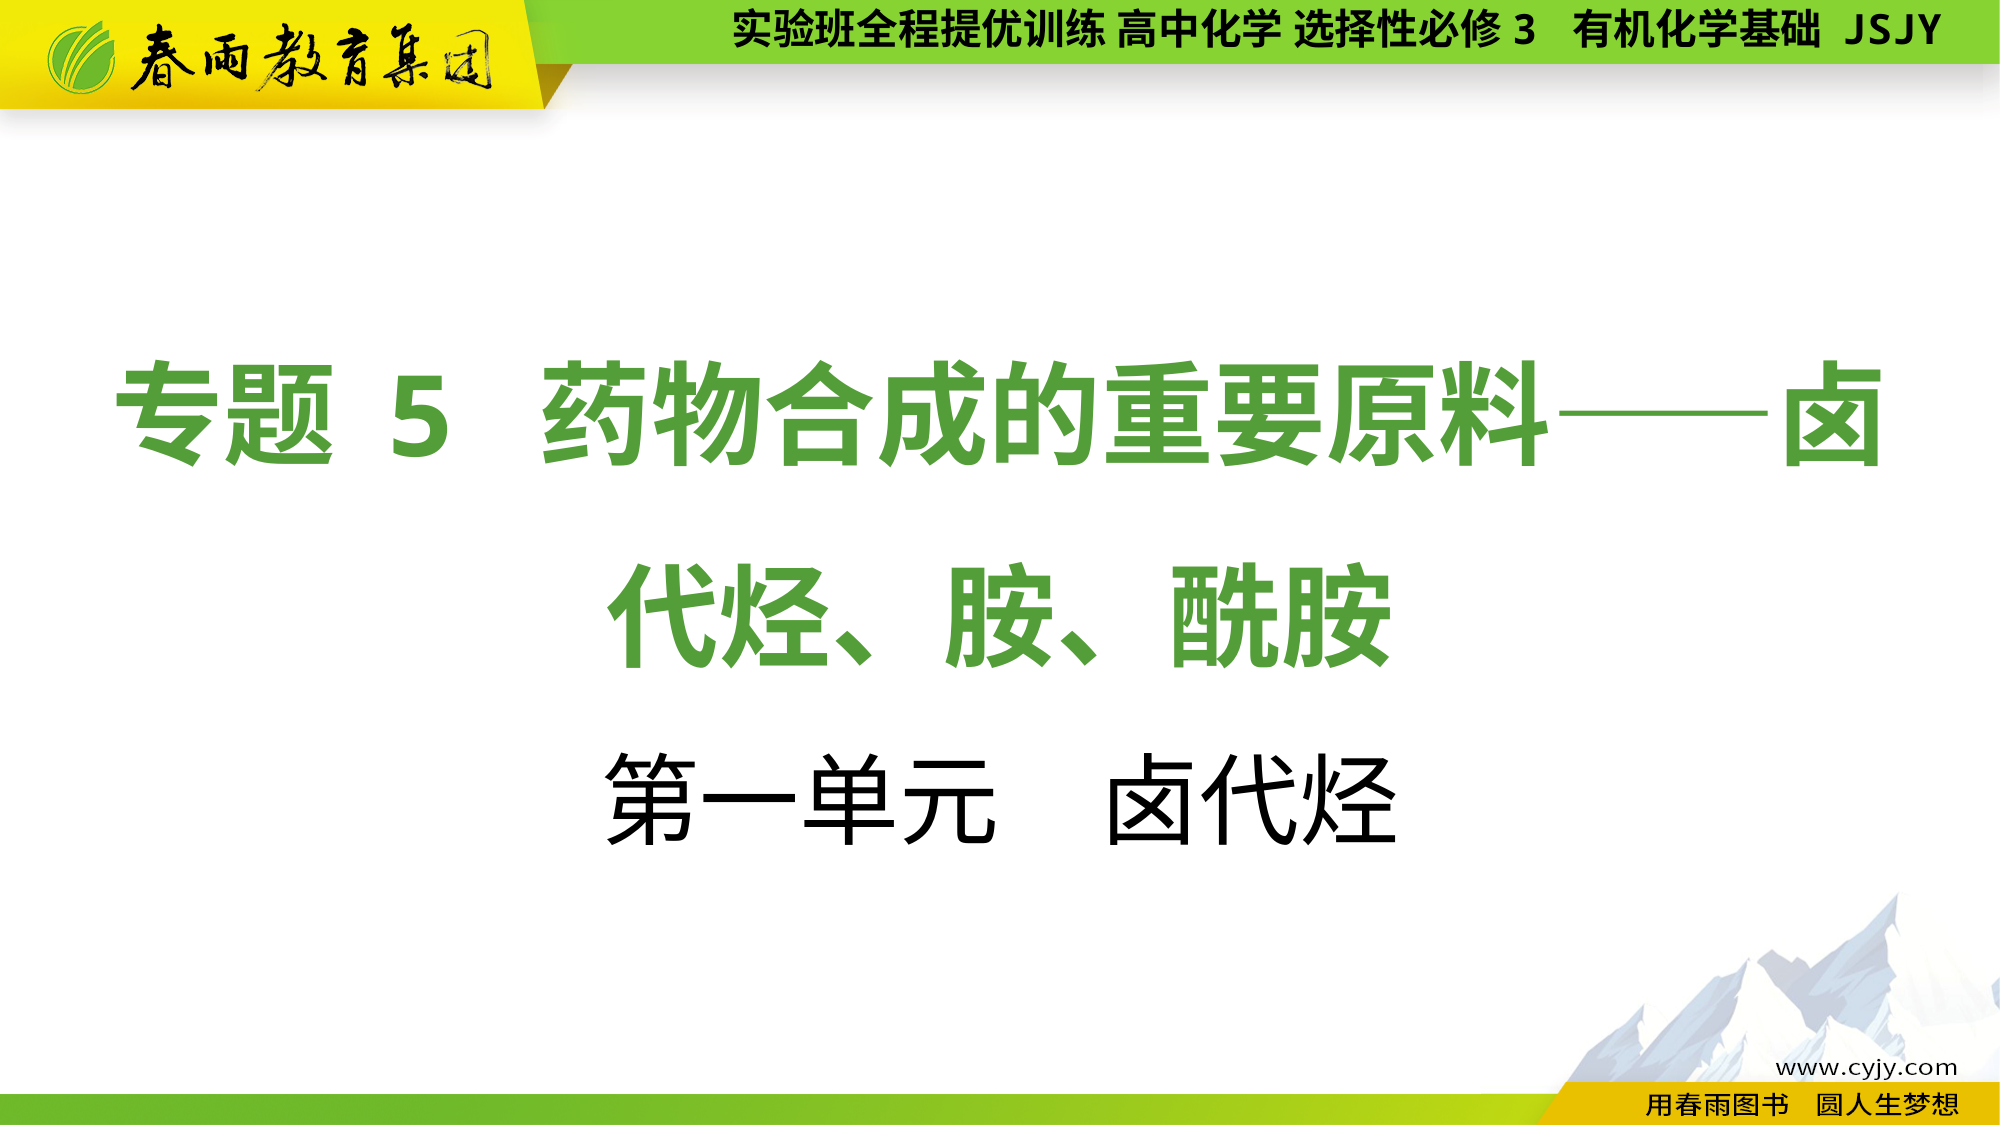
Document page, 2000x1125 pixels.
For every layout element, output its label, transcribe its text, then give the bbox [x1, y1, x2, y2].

text_box 第一单元 卤代烃 [54, 670, 1946, 866]
picture [0, 0, 2000, 1125]
text_box 专题 5 药物合成的重要原料——卤代烃、胺、酰胺 [54, 268, 1946, 670]
